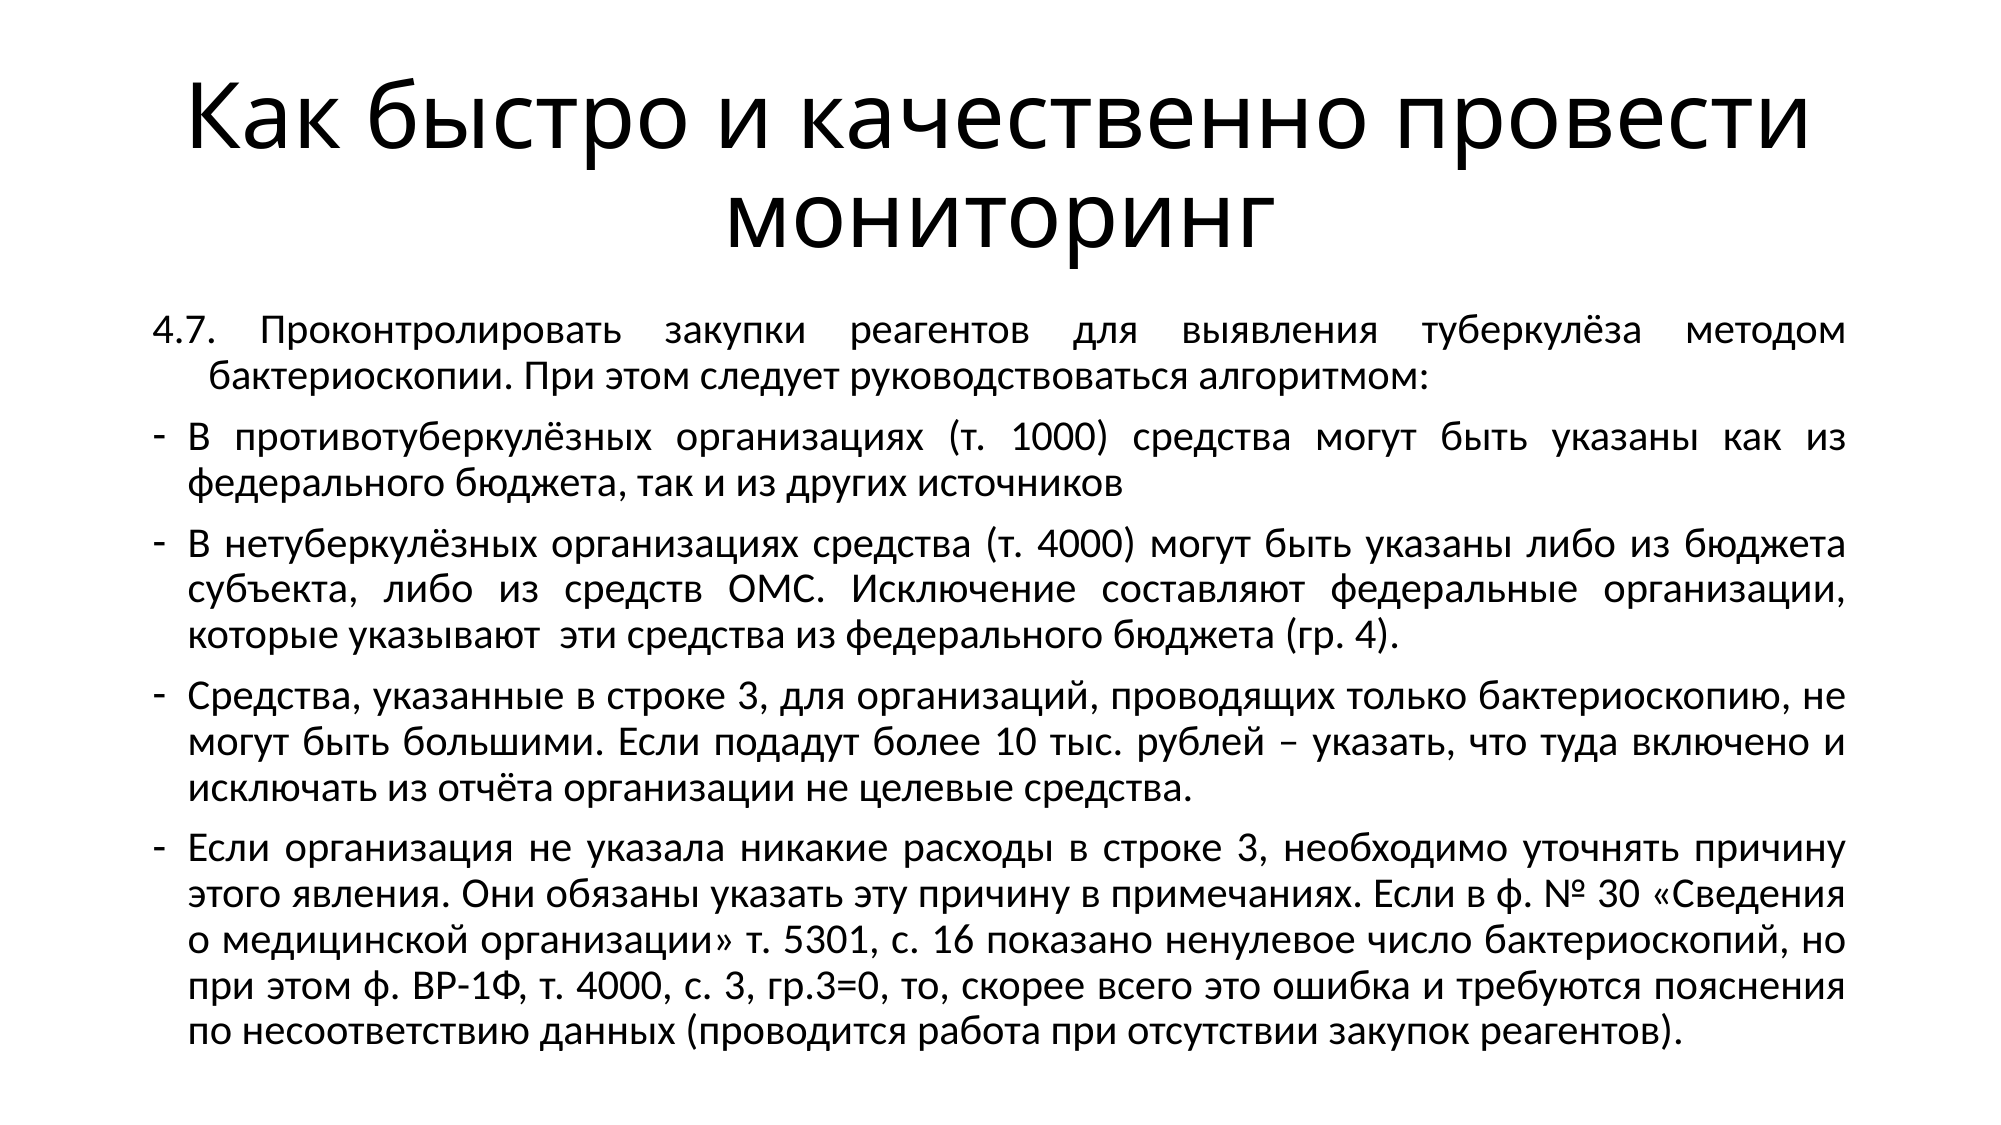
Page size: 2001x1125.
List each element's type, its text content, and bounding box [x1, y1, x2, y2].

list 4.7. Проконтролировать закупки реагентов для выявления туберкулёза методом бактериоскопии. При этом следует руководствоваться алгоритмом: В противотуберкулёзных организациях (т. 1000) средства могут быть указаны как из федерального бюджета, так и из других источников В нетуберкулёзных организациях средства (т. 4000) могут быть указаны либо из бюджета субъекта, либо из средств ОМС. Исключение составляют федеральные организации, которые указывают эти средства из федерального бюджета (гр. 4). Средства, указанные в строке 3, для организаций, проводящих только бактериоскопию, не могут быть большими. Если подадут более 10 тыс. рублей – указать, что туда включено и исключать из отчёта организации не целевые средства. Если организация не указала никакие расходы в строке 3, необходимо уточнять причину этого явления. Они обязаны указать эту причину в примечаниях. Если в ф. № 30 «Сведения о медицинской организации» т. 5301, с. 16 показано ненулевое число бактериоскопий, но при этом ф. ВР-1Ф, т. 4000, с. 3, гр.3=0, то, скорее всего это ошибка и требуются пояснения по несоответствию данных (проводится работа при отсутствии закупок реагентов). [137, 299, 1863, 1100]
title Как быстро и качественно провести мониторинг [137, 59, 1863, 278]
